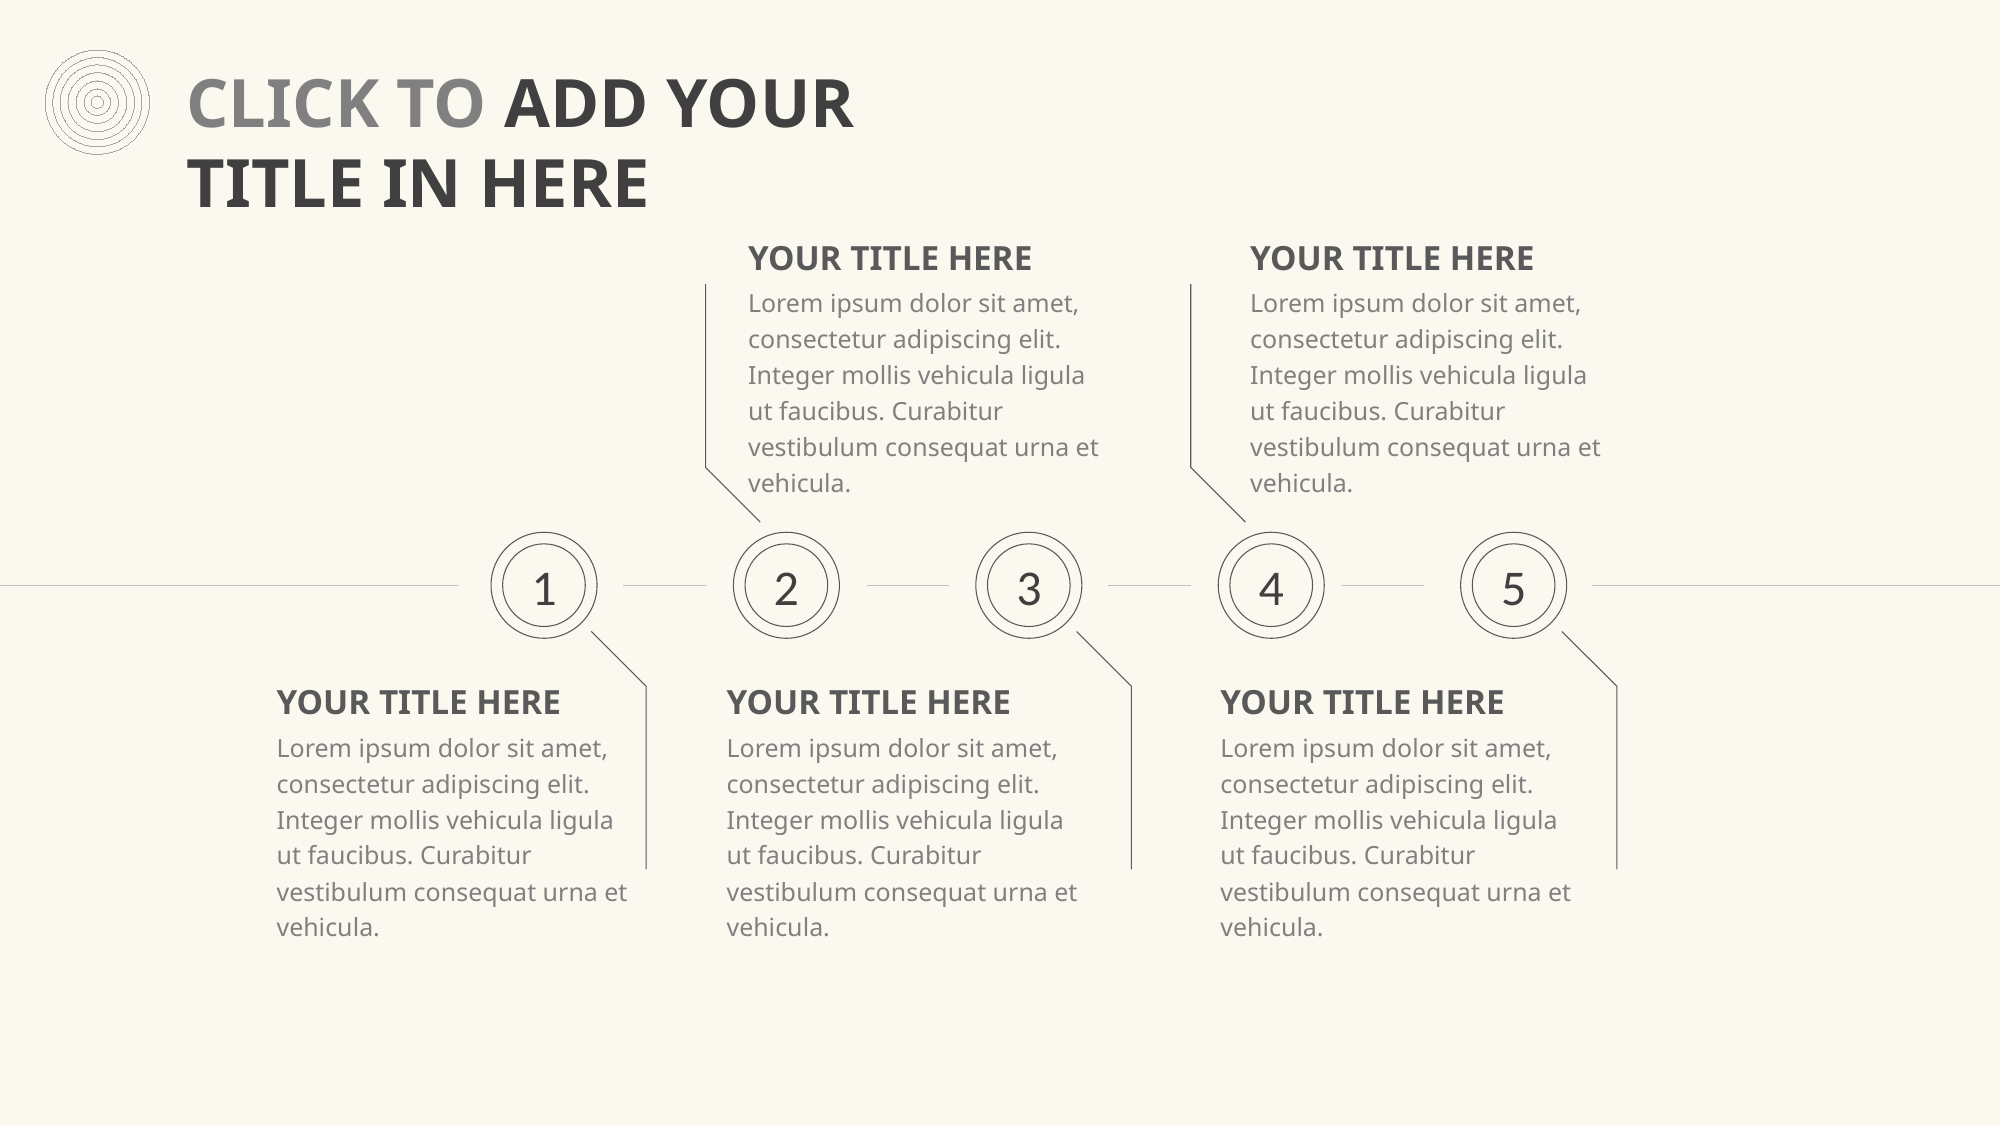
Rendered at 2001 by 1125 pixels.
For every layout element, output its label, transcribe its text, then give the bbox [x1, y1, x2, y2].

text_box [1190, 284, 1246, 523]
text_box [1218, 532, 1325, 639]
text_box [733, 532, 840, 639]
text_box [261, 666, 644, 916]
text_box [1460, 532, 1567, 639]
text_box [592, 638, 626, 666]
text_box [491, 532, 598, 639]
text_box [1205, 666, 1588, 916]
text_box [975, 532, 1082, 639]
text_box [1563, 636, 1617, 870]
text_box CLICK TO ADD YOUR TITLE IN HERE [171, 53, 1008, 228]
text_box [733, 221, 1116, 471]
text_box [1235, 221, 1618, 471]
text_box [1078, 636, 1132, 870]
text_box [711, 666, 1094, 916]
text_box [705, 284, 761, 523]
